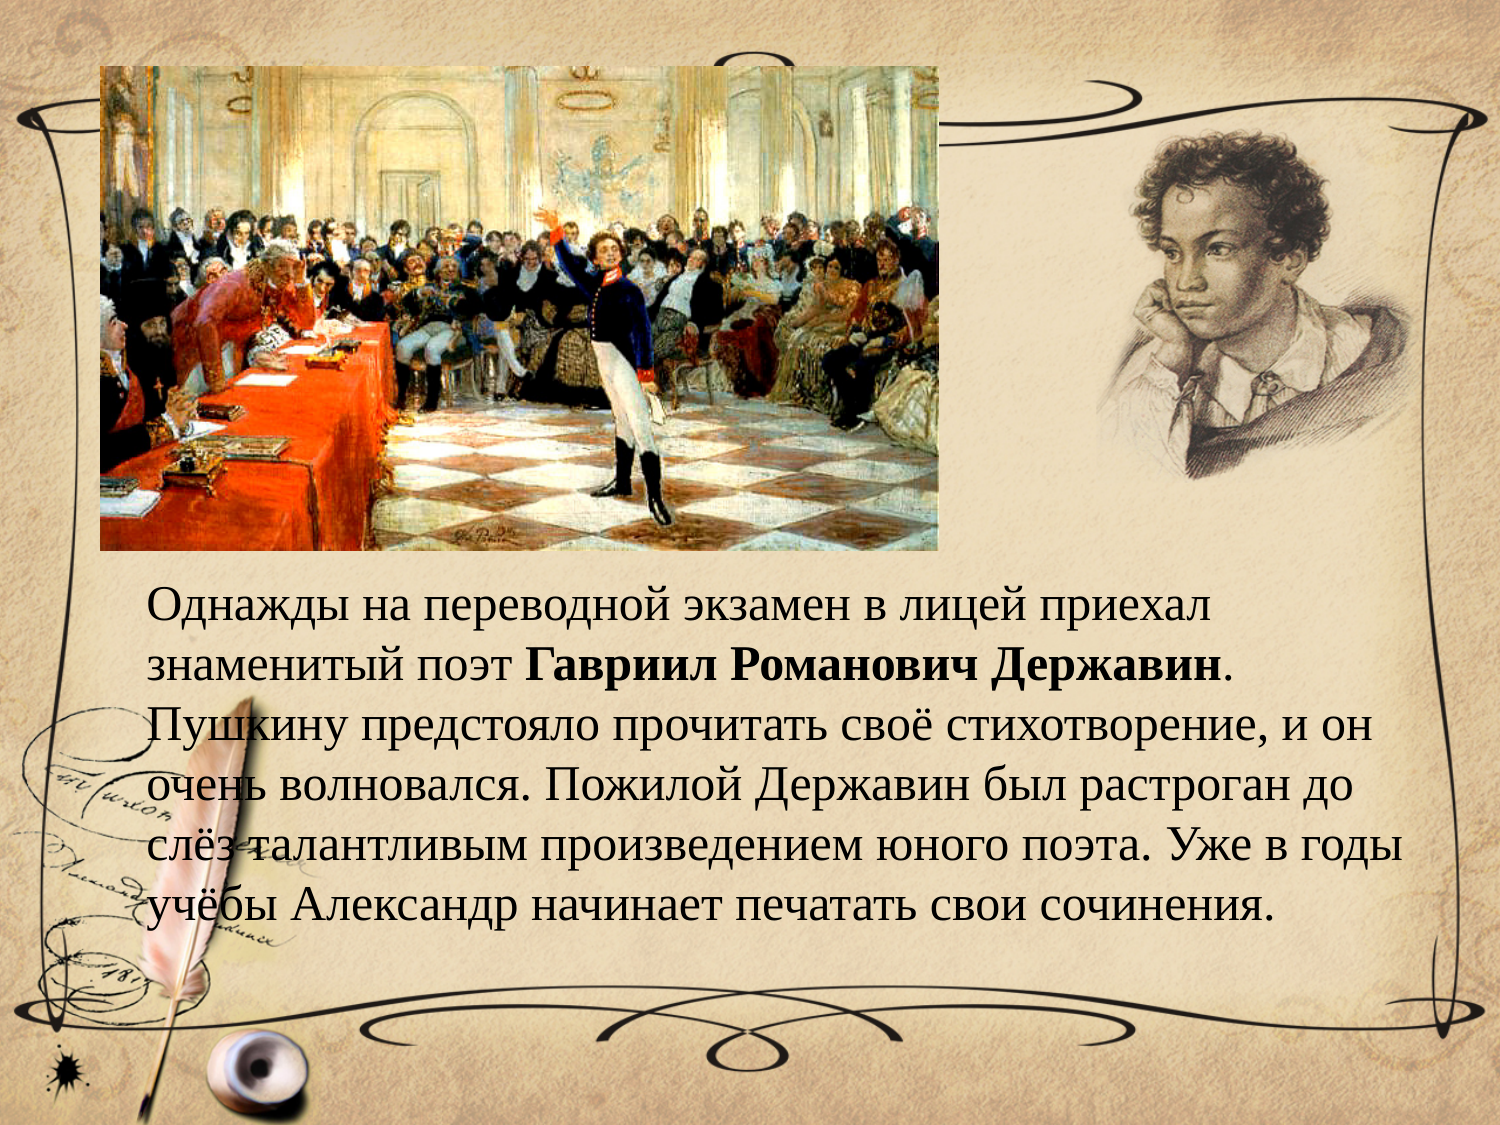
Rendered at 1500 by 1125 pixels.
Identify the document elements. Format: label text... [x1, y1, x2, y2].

picture [0, 0, 1500, 1125]
list Однажды на переводной экзамен в лицей приехал знаменитый поэт Гавриил Романович Державин. Пушкину предстояло прочитать своё стихотворение, и он очень волновался. Пожилой Державин был растроган до слёз талантливым произведением юного поэта. Уже в годы учёбы Александр начинает печатать свои сочинения. [75, 562, 1425, 1005]
